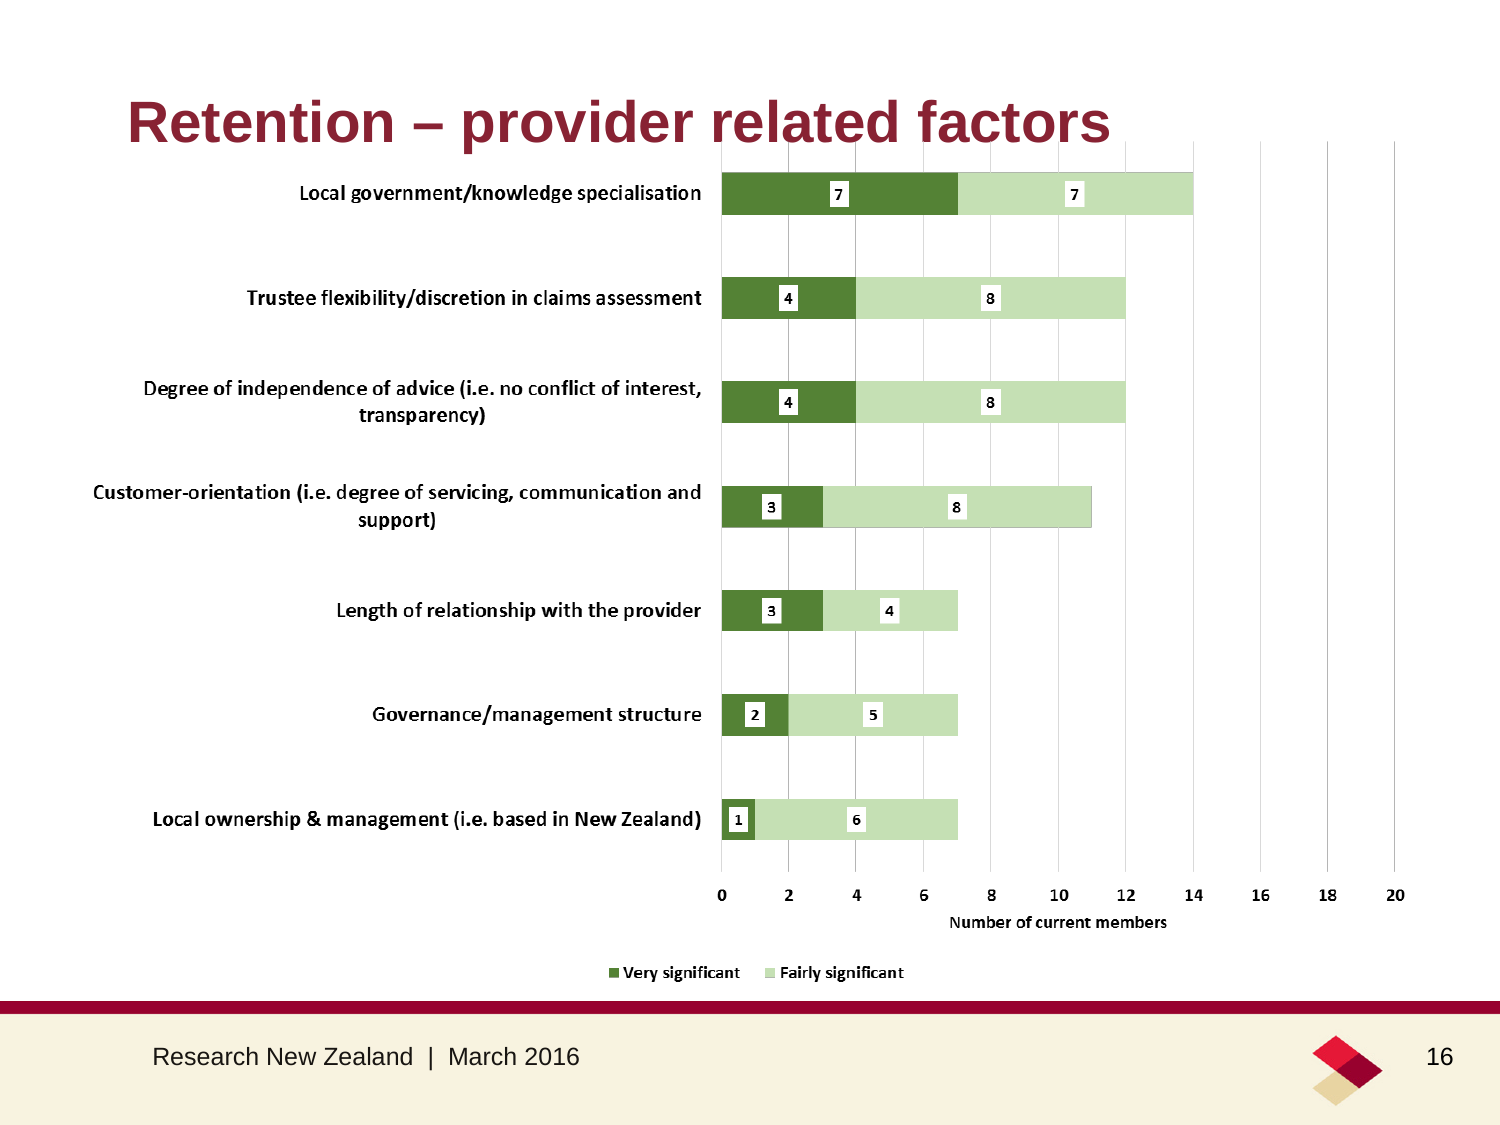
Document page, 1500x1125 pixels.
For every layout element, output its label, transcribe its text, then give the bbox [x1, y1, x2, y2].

picture [0, 121, 1500, 1125]
title Retention – provider related factors [112, 50, 1388, 121]
